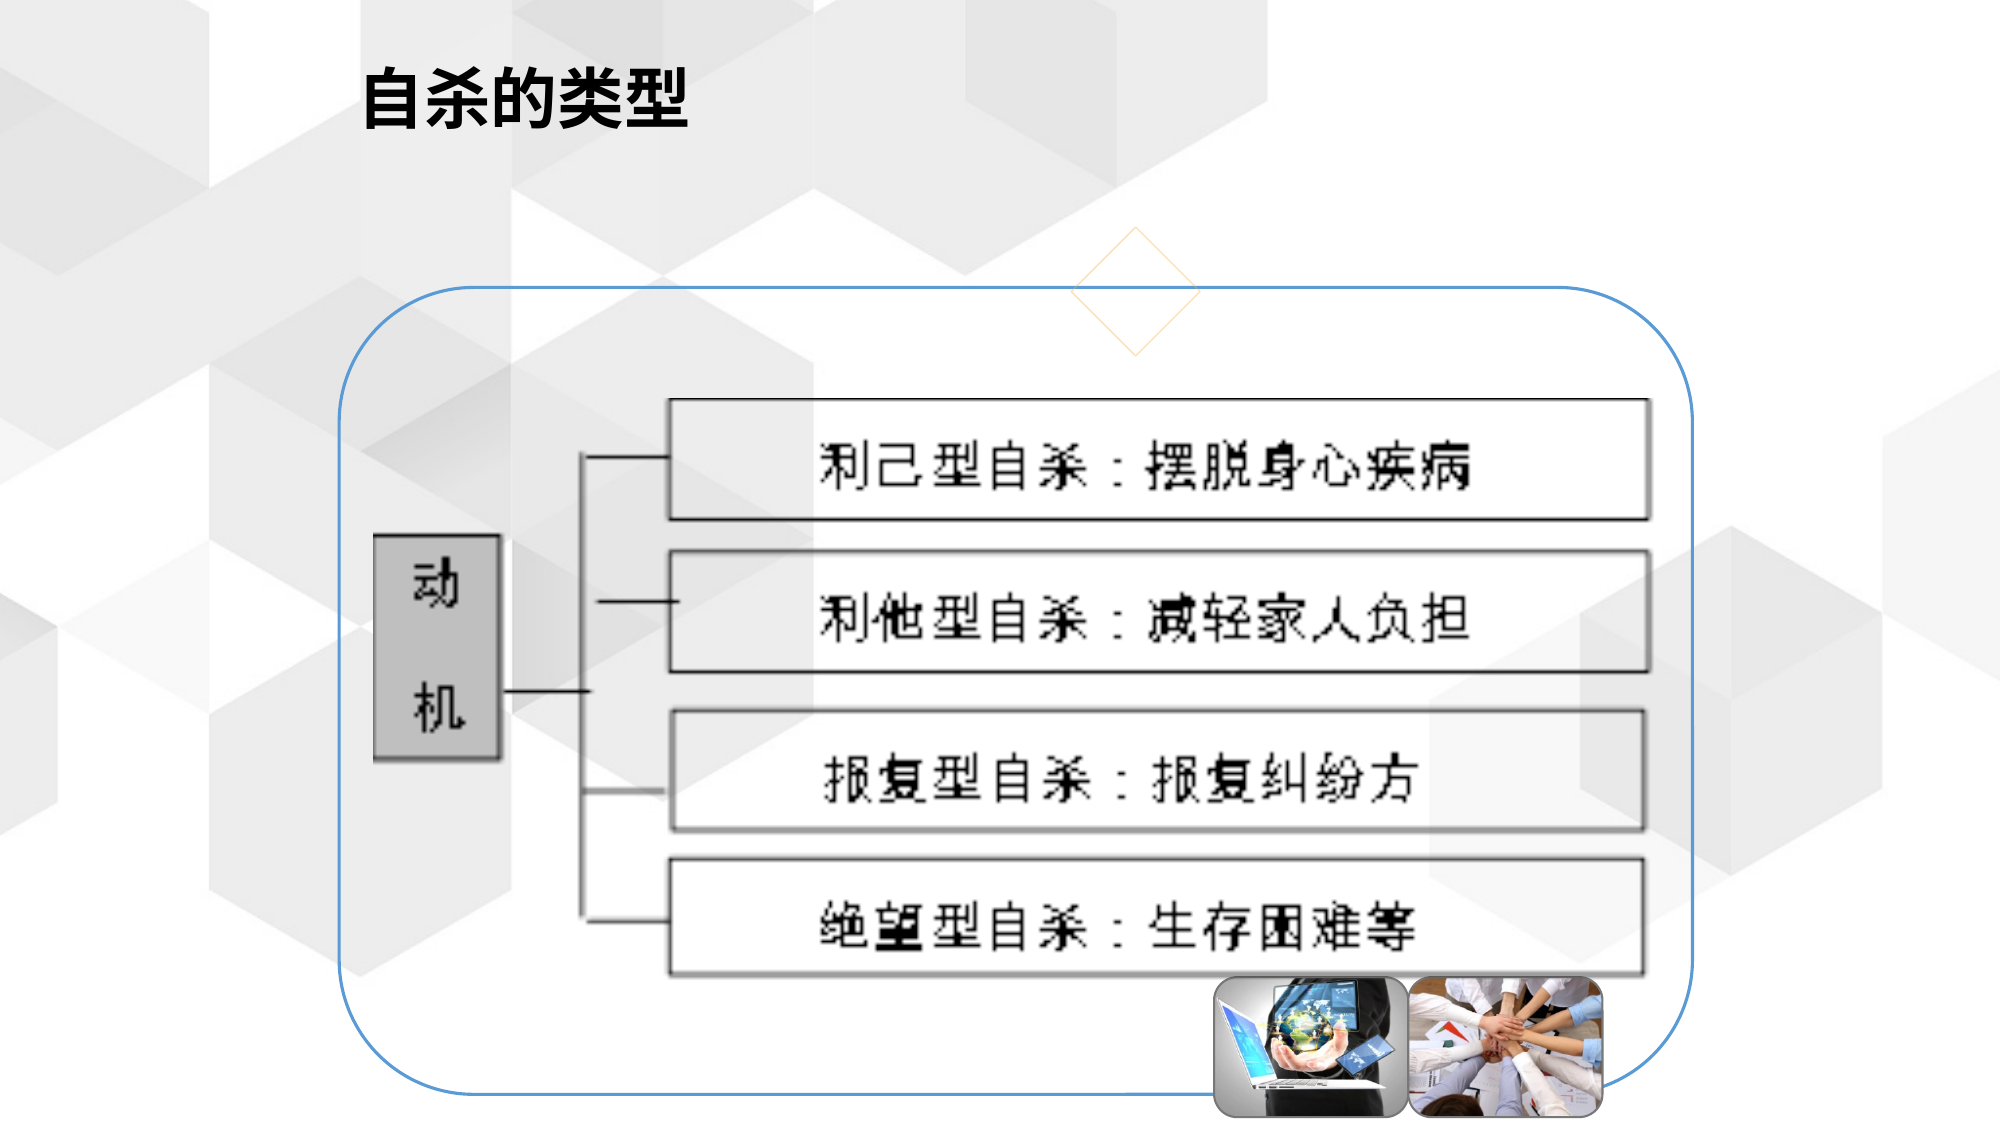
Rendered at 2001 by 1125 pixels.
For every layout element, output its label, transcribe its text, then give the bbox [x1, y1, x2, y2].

picture [0, 0, 2000, 1125]
text_box [339, 287, 1693, 1095]
text_box [1408, 984, 1603, 1118]
text_box [1214, 984, 1408, 1118]
text_box 自杀的类型 [85, 58, 964, 136]
text_box [1071, 227, 1201, 356]
